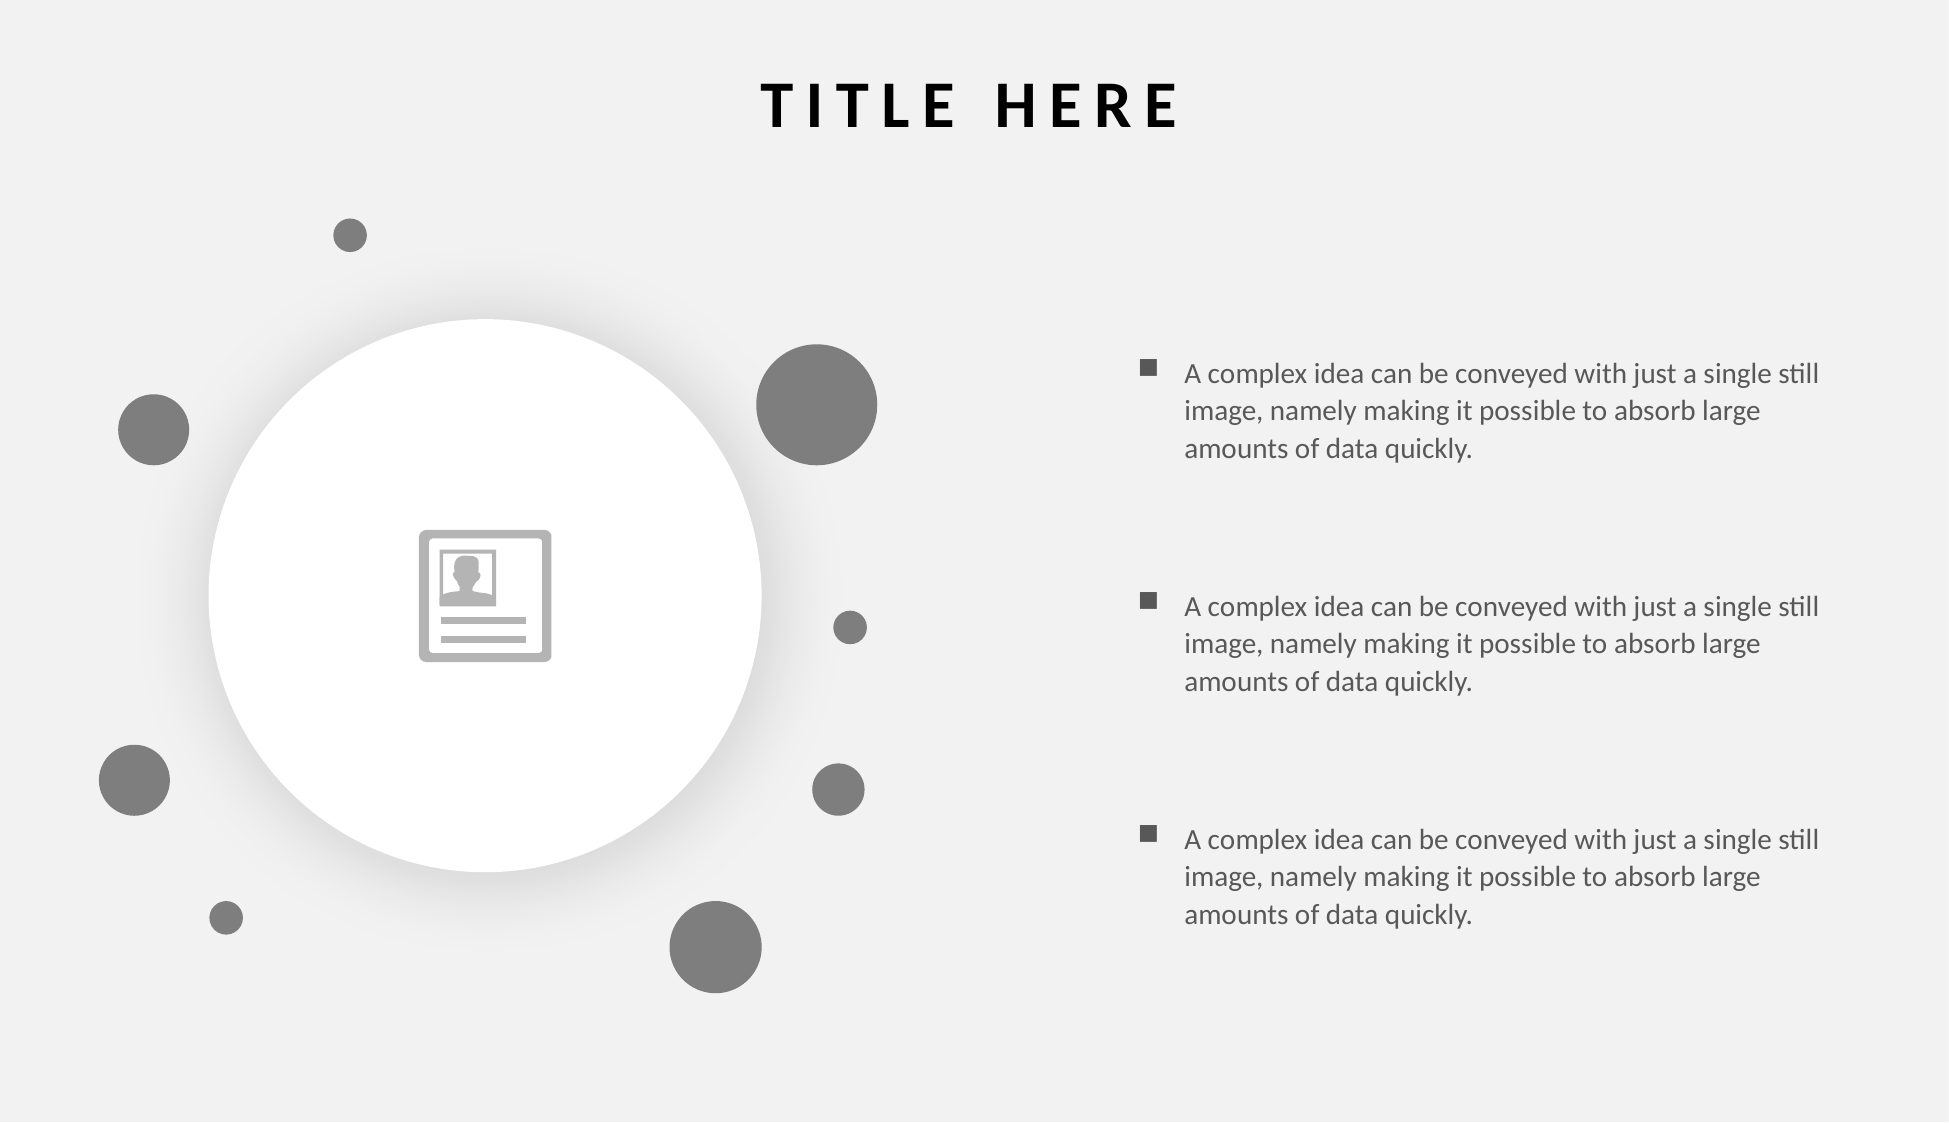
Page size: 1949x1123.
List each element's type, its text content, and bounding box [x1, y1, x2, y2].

text_box [767, 344, 878, 466]
text_box [118, 394, 190, 466]
text_box A complex idea can be conveyed with just a single still image, namely making it possible to absorb large amounts of data quickly. [1122, 810, 1841, 938]
text_box [833, 610, 867, 645]
text_box A complex idea can be conveyed with just a single still image, namely making it possible to absorb large amounts of data quickly. [1122, 577, 1841, 705]
text_box [209, 901, 243, 935]
text_box [669, 901, 762, 994]
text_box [208, 318, 762, 873]
text_box A complex idea can be conveyed with just a single still image, namely making it possible to absorb large amounts of data quickly. [1122, 344, 1841, 472]
text_box [333, 218, 367, 253]
text_box [812, 763, 865, 816]
text_box TITLE HERE [289, 53, 1649, 148]
text_box [98, 744, 170, 816]
